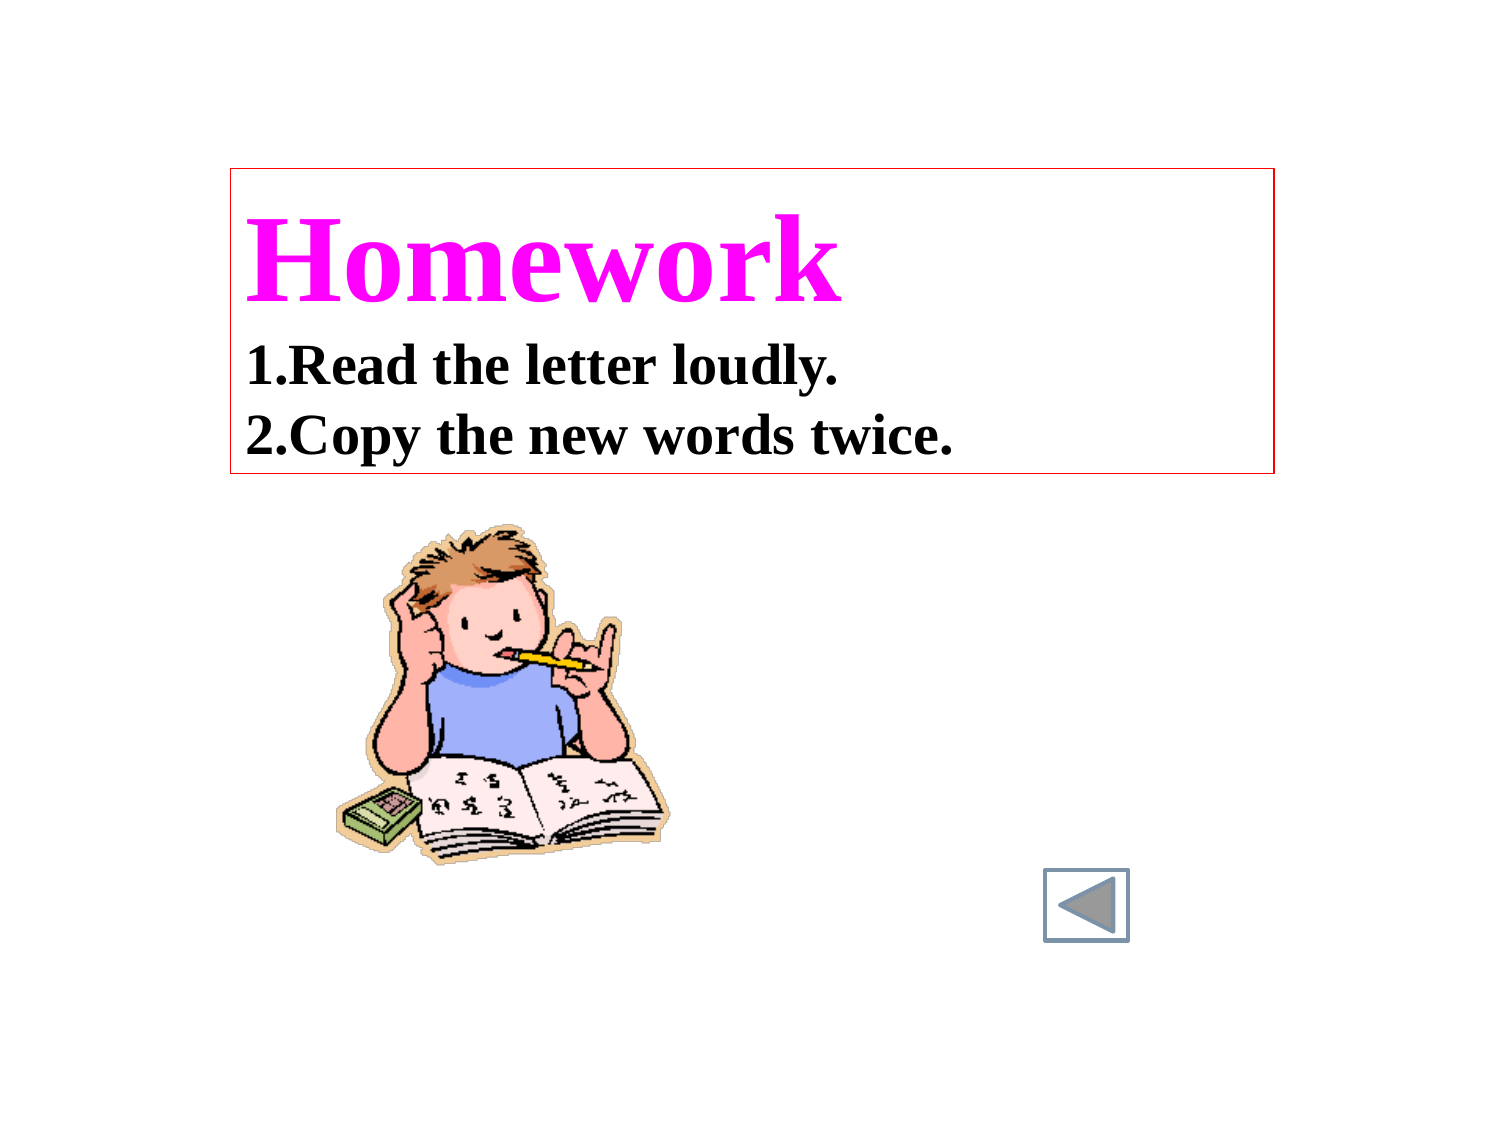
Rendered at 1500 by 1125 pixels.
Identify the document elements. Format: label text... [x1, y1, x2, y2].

text_box [1043, 868, 1130, 943]
text_box Homework 1.Read the letter loudly. 2.Copy the new words twice. [230, 168, 1274, 474]
picture [335, 520, 676, 870]
